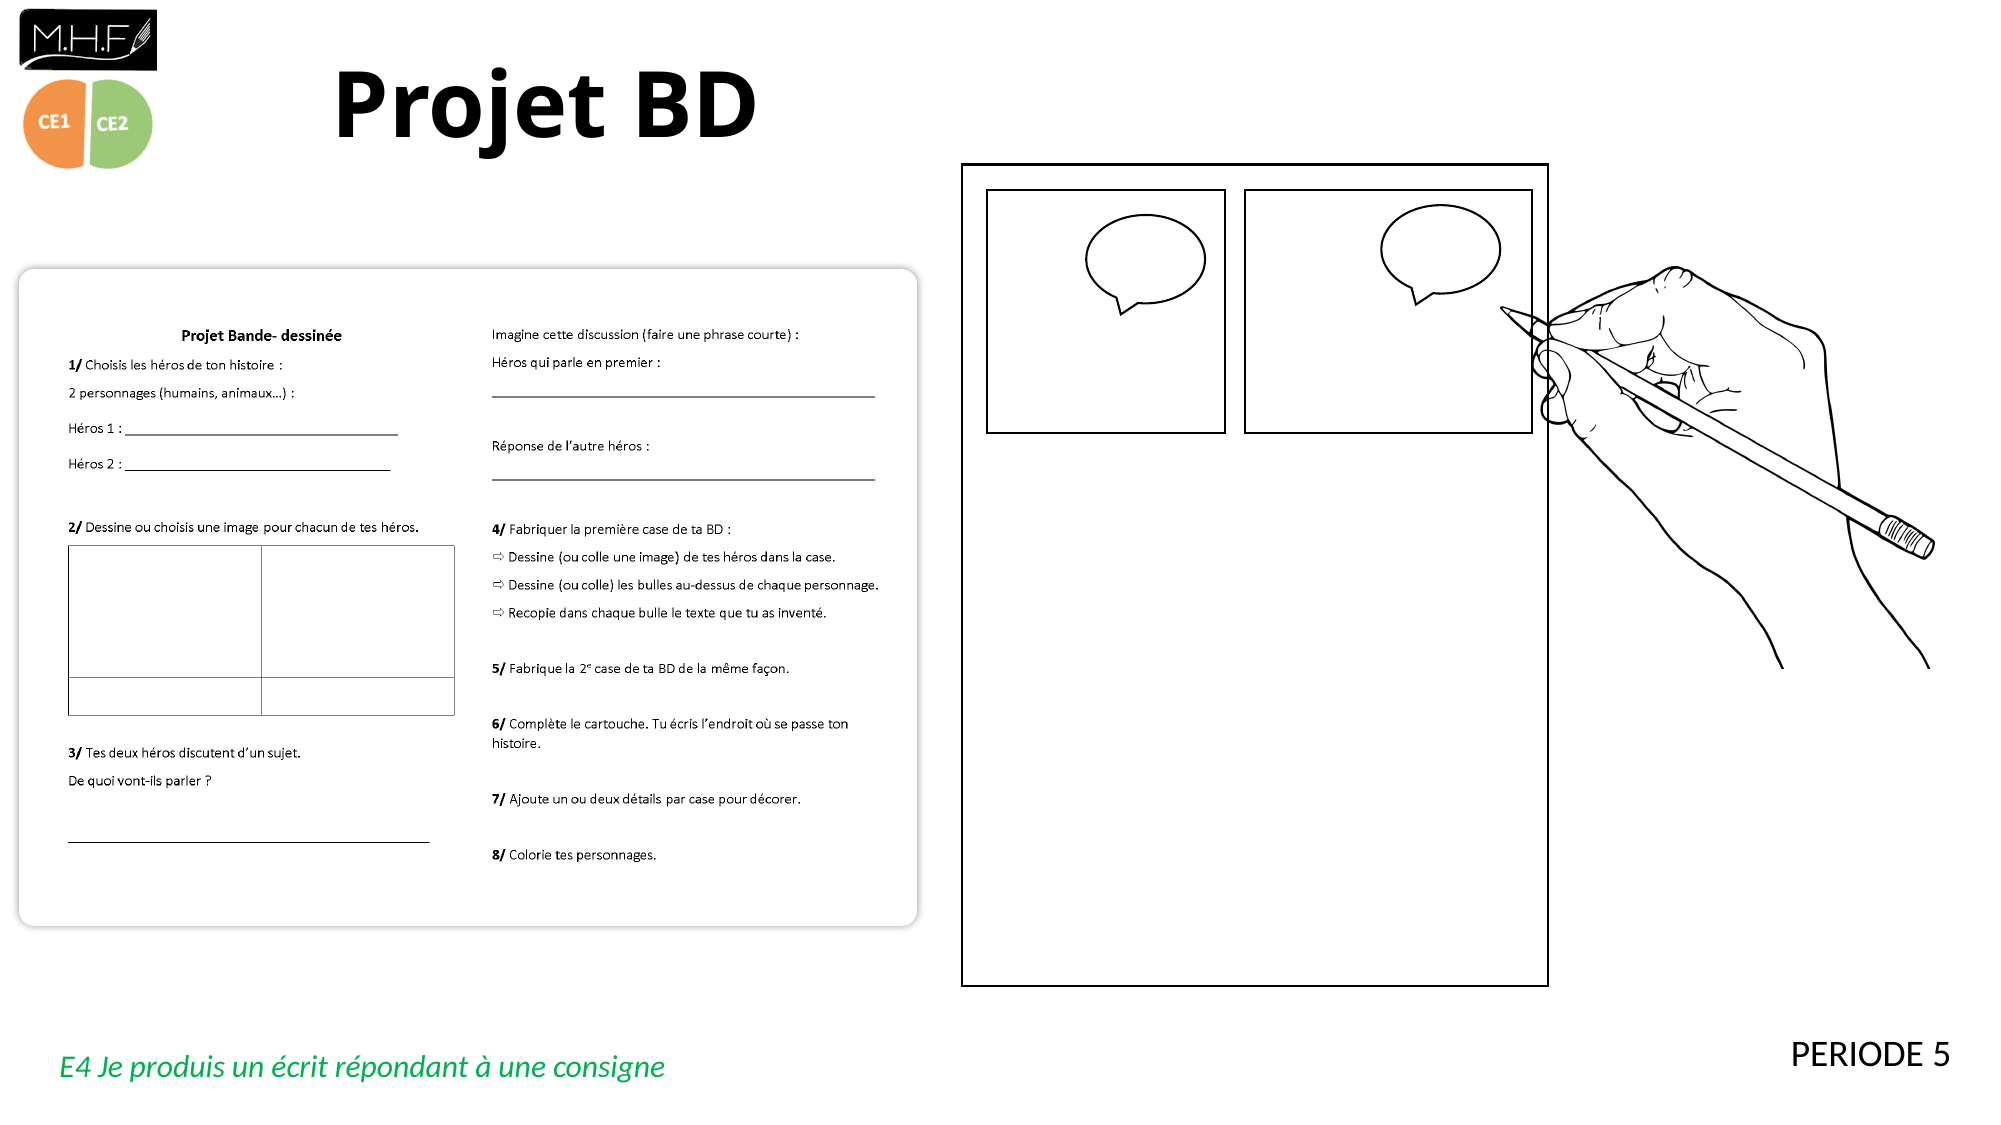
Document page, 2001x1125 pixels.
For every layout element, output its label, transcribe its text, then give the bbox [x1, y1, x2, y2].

picture [49, 300, 886, 895]
text_box [961, 163, 1549, 987]
text_box PERIODE 5 [1362, 1021, 1967, 1082]
text_box [986, 189, 1226, 434]
text_box [1380, 204, 1502, 307]
picture [1, 7, 177, 207]
text_box E4 Je produis un écrit répondant à une consigne [44, 1038, 1346, 1092]
text_box [1085, 213, 1207, 317]
picture [1500, 266, 1935, 669]
text_box [1244, 189, 1533, 434]
title Projet BD [316, 0, 1863, 218]
